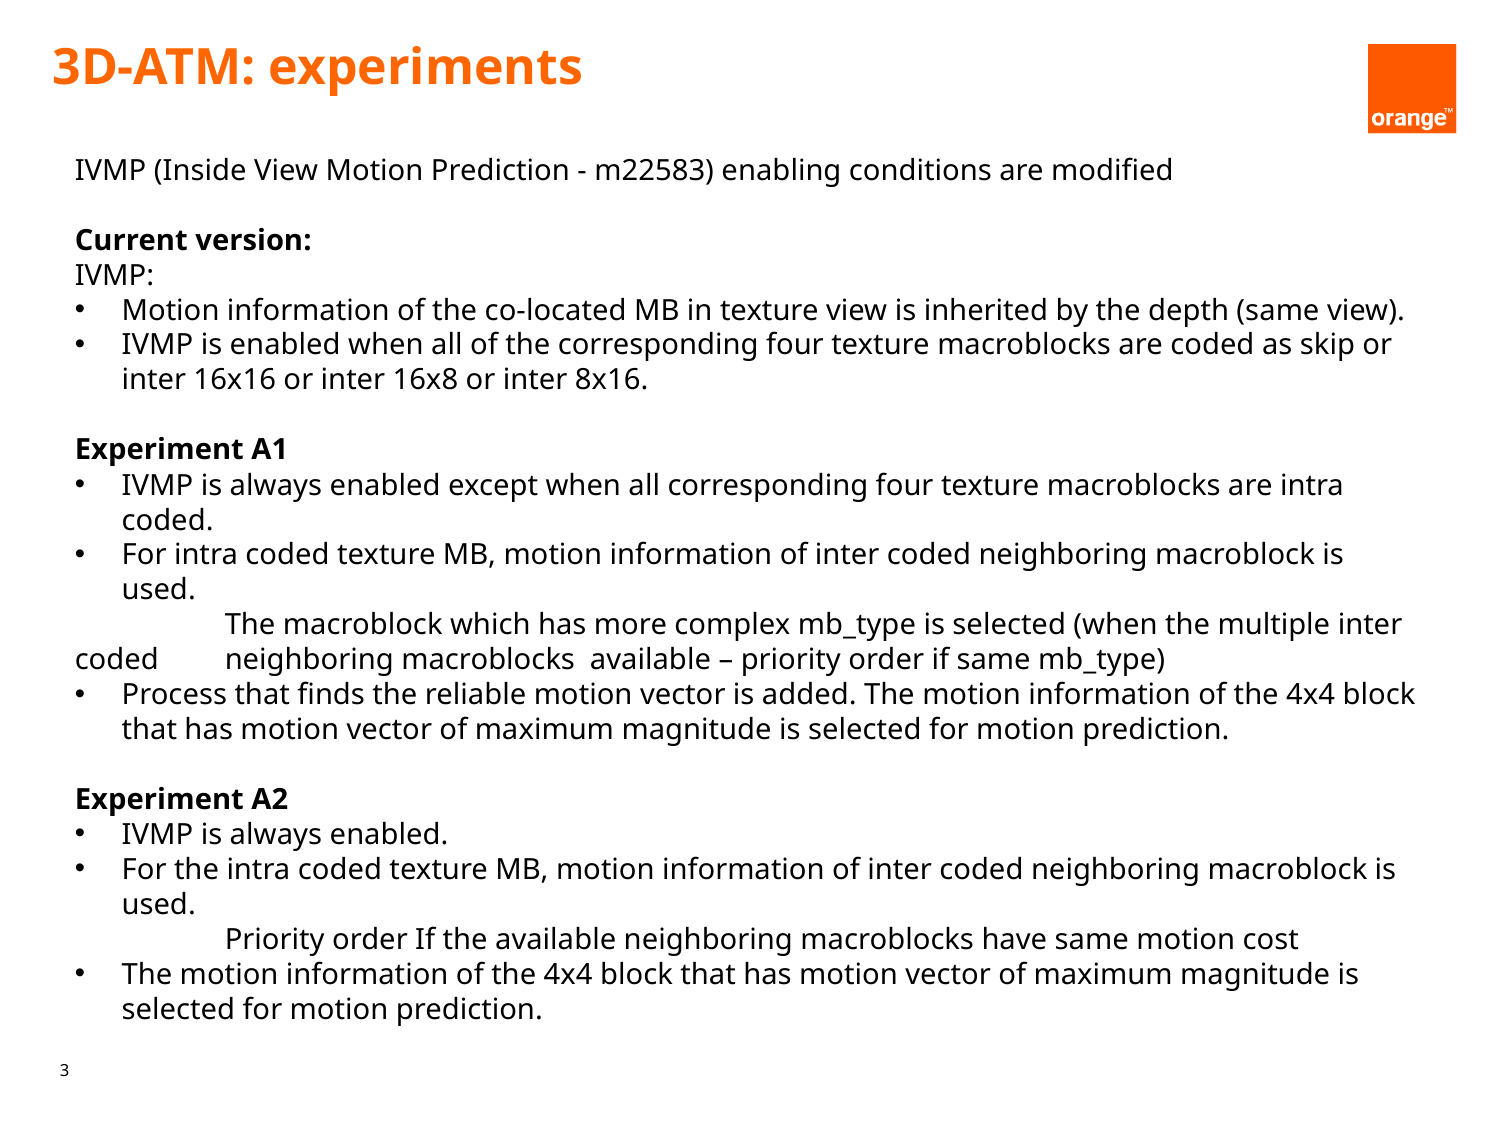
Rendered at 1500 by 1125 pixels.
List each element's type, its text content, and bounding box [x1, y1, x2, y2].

title 3D-ATM: experiments [52, 34, 1217, 197]
picture [1320, 0, 1500, 178]
text_box IVMP (Inside View Motion Prediction - m22583) enabling conditions are modified Current version: IVMP: Motion information of the co-located MB in texture view is inherited by the depth (same view). IVMP is enabled when all of the corresponding four texture macroblocks are coded as skip or inter 16x16 or inter 16x8 or inter 8x16. Experiment A1 IVMP is always enabled except when all corresponding four texture macroblocks are intra coded. For intra coded texture MB, motion information of inter coded neighboring macroblock is used. The macroblock which has more complex mb_type is selected (when the multiple inter coded neighboring macroblocks available – priority order if same mb_type) Process that finds the reliable motion vector is added. The motion information of the 4x4 block that has motion vector of maximum magnitude is selected for motion prediction. Experiment A2 IVMP is always enabled. For the intra coded texture MB, motion information of inter coded neighboring macroblock is used. Priority order If the available neighboring macroblocks have same motion cost The motion information of the 4x4 block that has motion vector of maximum magnitude is selected for motion prediction. [60, 143, 1437, 1033]
